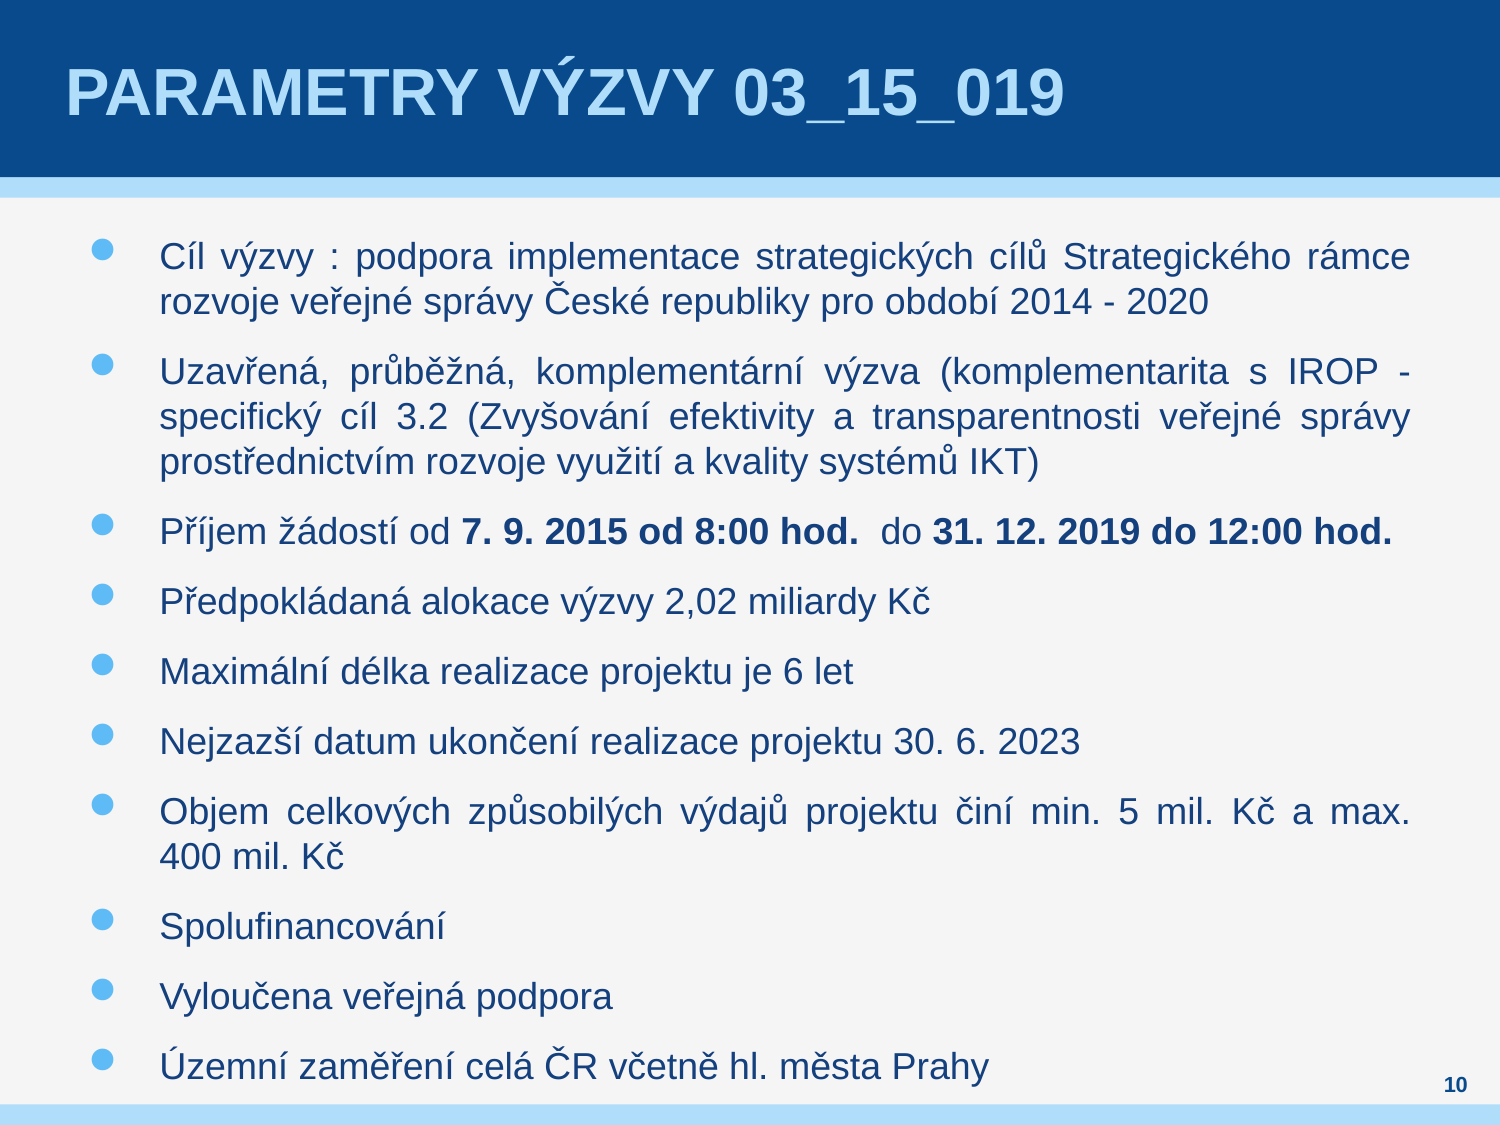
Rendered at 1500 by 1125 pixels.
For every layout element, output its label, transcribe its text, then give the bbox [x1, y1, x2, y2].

slide_number 10 [1417, 1068, 1495, 1099]
list Cíl výzvy : podpora implementace strategických cílů Strategického rámce rozvoje veřejné správy České republiky pro období 2014 - 2020 Uzavřená, průběžná, komplementární výzva (komplementarita s IROP - specifický cíl 3.2 (Zvyšování efektivity a transparentnosti veřejné správy prostřednictvím rozvoje využití a kvality systémů IKT) Příjem žádostí od 7. 9. 2015 od 8:00 hod. do 31. 12. 2019 do 12:00 hod. Předpokládaná alokace výzvy 2,02 miliardy Kč Maximální délka realizace projektu je 6 let Nejzazší datum ukončení realizace projektu 30. 6. 2023 Objem celkových způsobilých výdajů projektu činí min. 5 mil. Kč a max. 400 mil. Kč Spolufinancování Vyloučena veřejná podpora Územní zaměření celá ČR včetně hl. města Prahy [88, 231, 1412, 988]
title Parametry Výzvy 03_15_019 [59, 0, 1441, 178]
